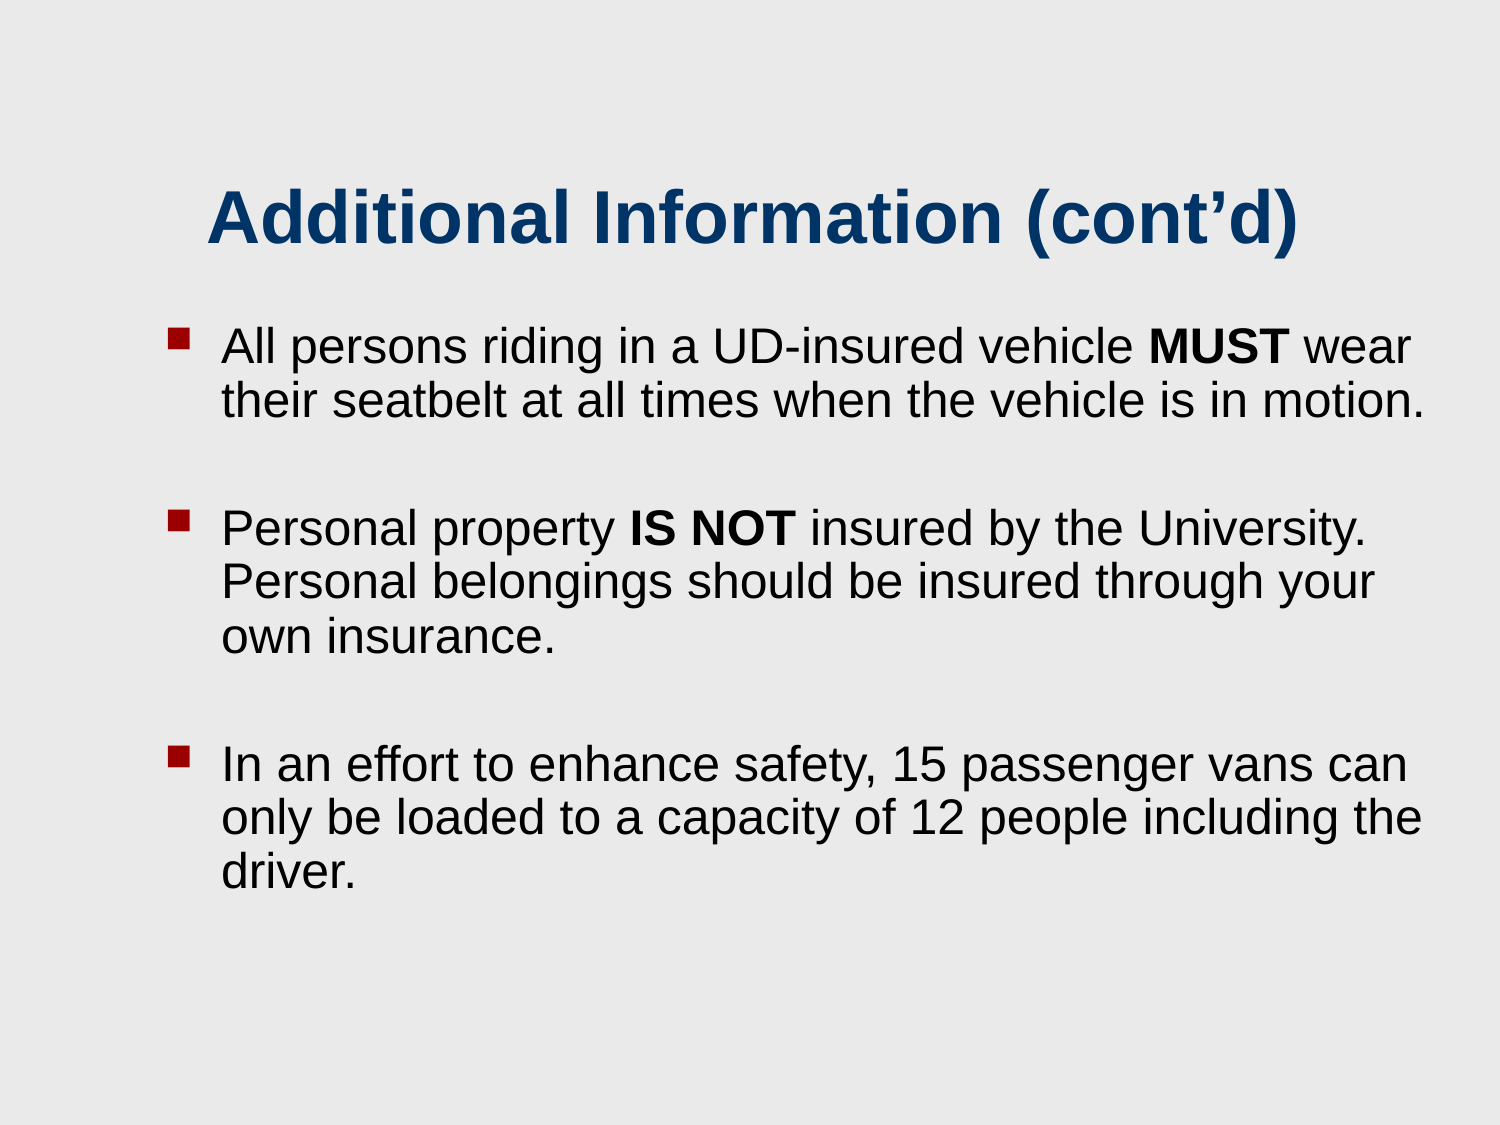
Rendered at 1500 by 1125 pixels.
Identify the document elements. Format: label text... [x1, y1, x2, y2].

list All persons riding in a UD-insured vehicle MUST wear their seatbelt at all times when the vehicle is in motion. Personal property IS NOT insured by the University. Personal belongings should be insured through your own insurance. In an effort to enhance safety, 15 passenger vans can only be loaded to a capacity of 12 people including the driver. [149, 312, 1481, 1001]
title Additional Information (cont’d) [24, 160, 1483, 267]
